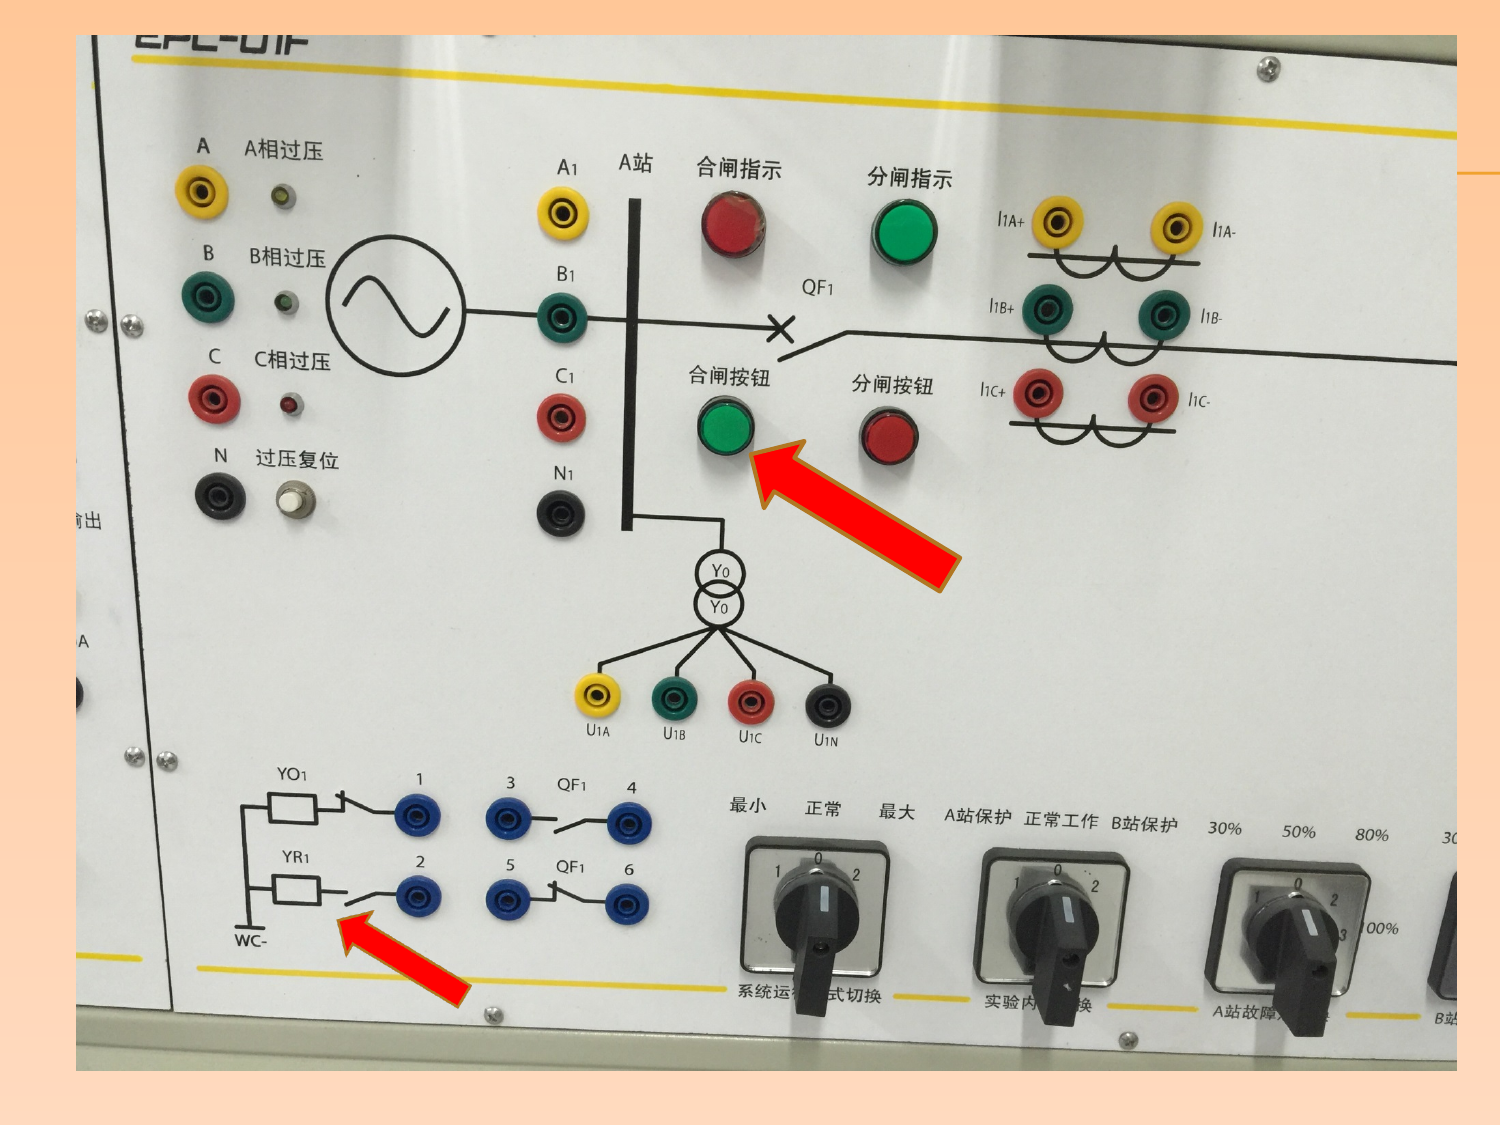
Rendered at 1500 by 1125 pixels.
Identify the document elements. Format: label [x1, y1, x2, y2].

picture [336, 909, 472, 1010]
list [76, 35, 1457, 1071]
